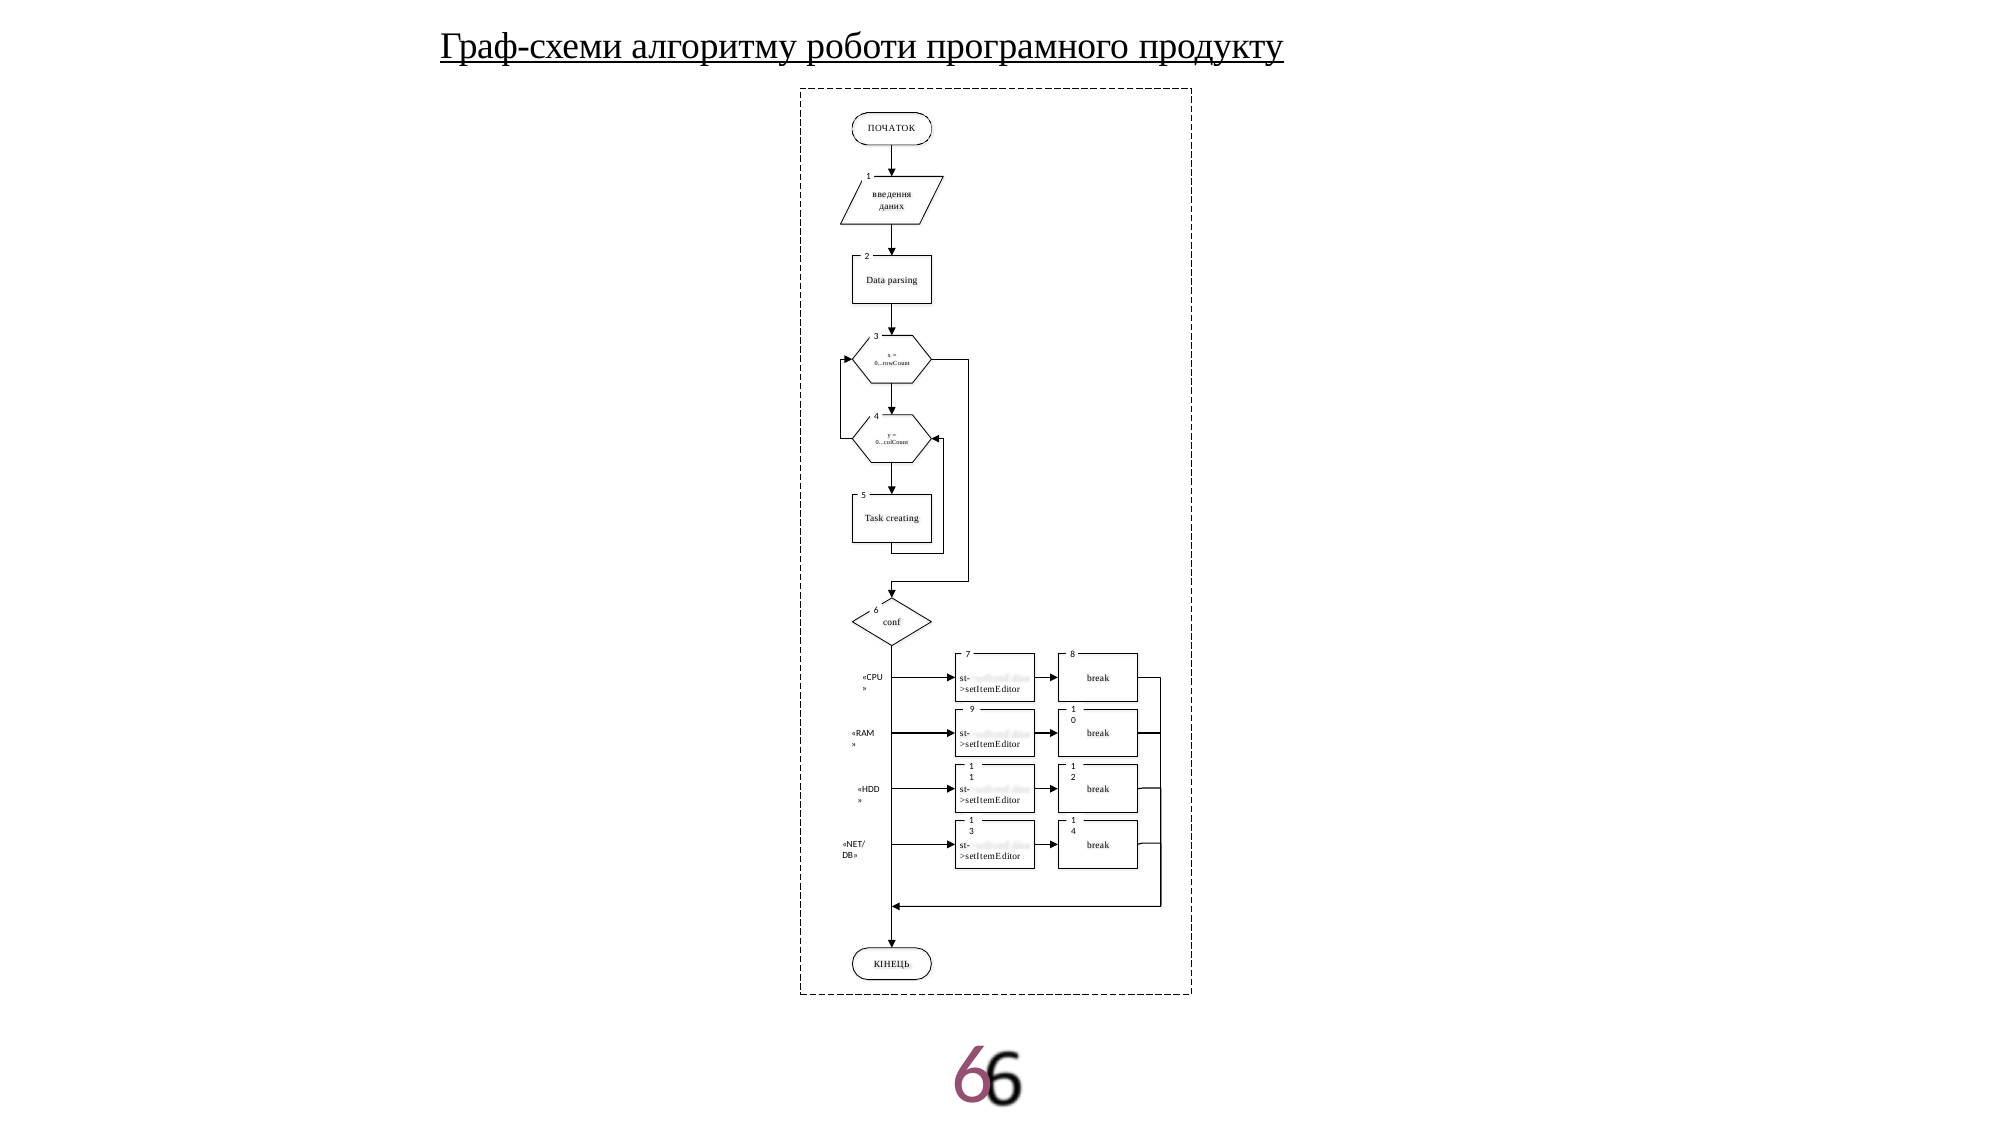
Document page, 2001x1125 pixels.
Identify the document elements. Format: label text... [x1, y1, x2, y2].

text_box [927, 997, 1078, 1125]
title Граф-схеми алгоритму роботи програмного продукту [437, 21, 1295, 209]
text_box «HDD» [857, 782, 884, 806]
text_box «NET/DB» [842, 838, 880, 861]
text_box 6 [947, 1037, 1026, 1119]
text_box «CPU» [862, 671, 887, 694]
text_box «RAM» [851, 726, 879, 750]
text_box [800, 88, 1192, 995]
